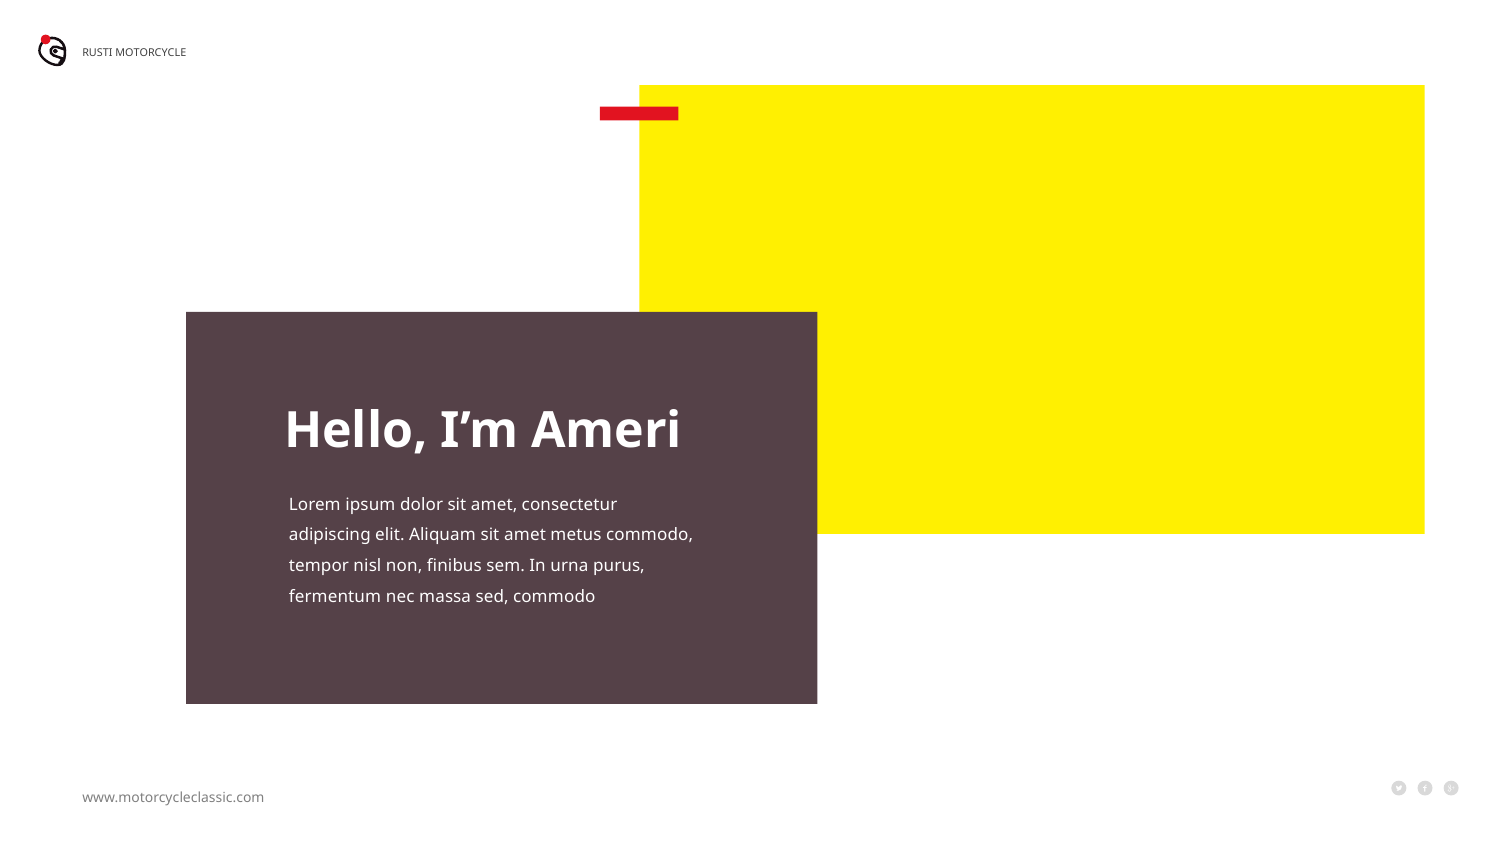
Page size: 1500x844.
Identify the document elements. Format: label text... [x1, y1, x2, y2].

picture [639, 85, 1425, 534]
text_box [1391, 780, 1459, 796]
text_box Hello, I’m Ameri [269, 389, 639, 465]
text_box www.motorcycleclassic.com [67, 781, 345, 813]
text_box [599, 106, 639, 121]
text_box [38, 34, 298, 67]
text_box Lorem ipsum dolor sit amet, consectetur adipiscing elit. Aliquam sit amet metus commodo, tempor nisl non, finibus sem. In urna purus, fermentum nec massa sed, commodo [274, 475, 715, 614]
text_box [185, 311, 818, 705]
